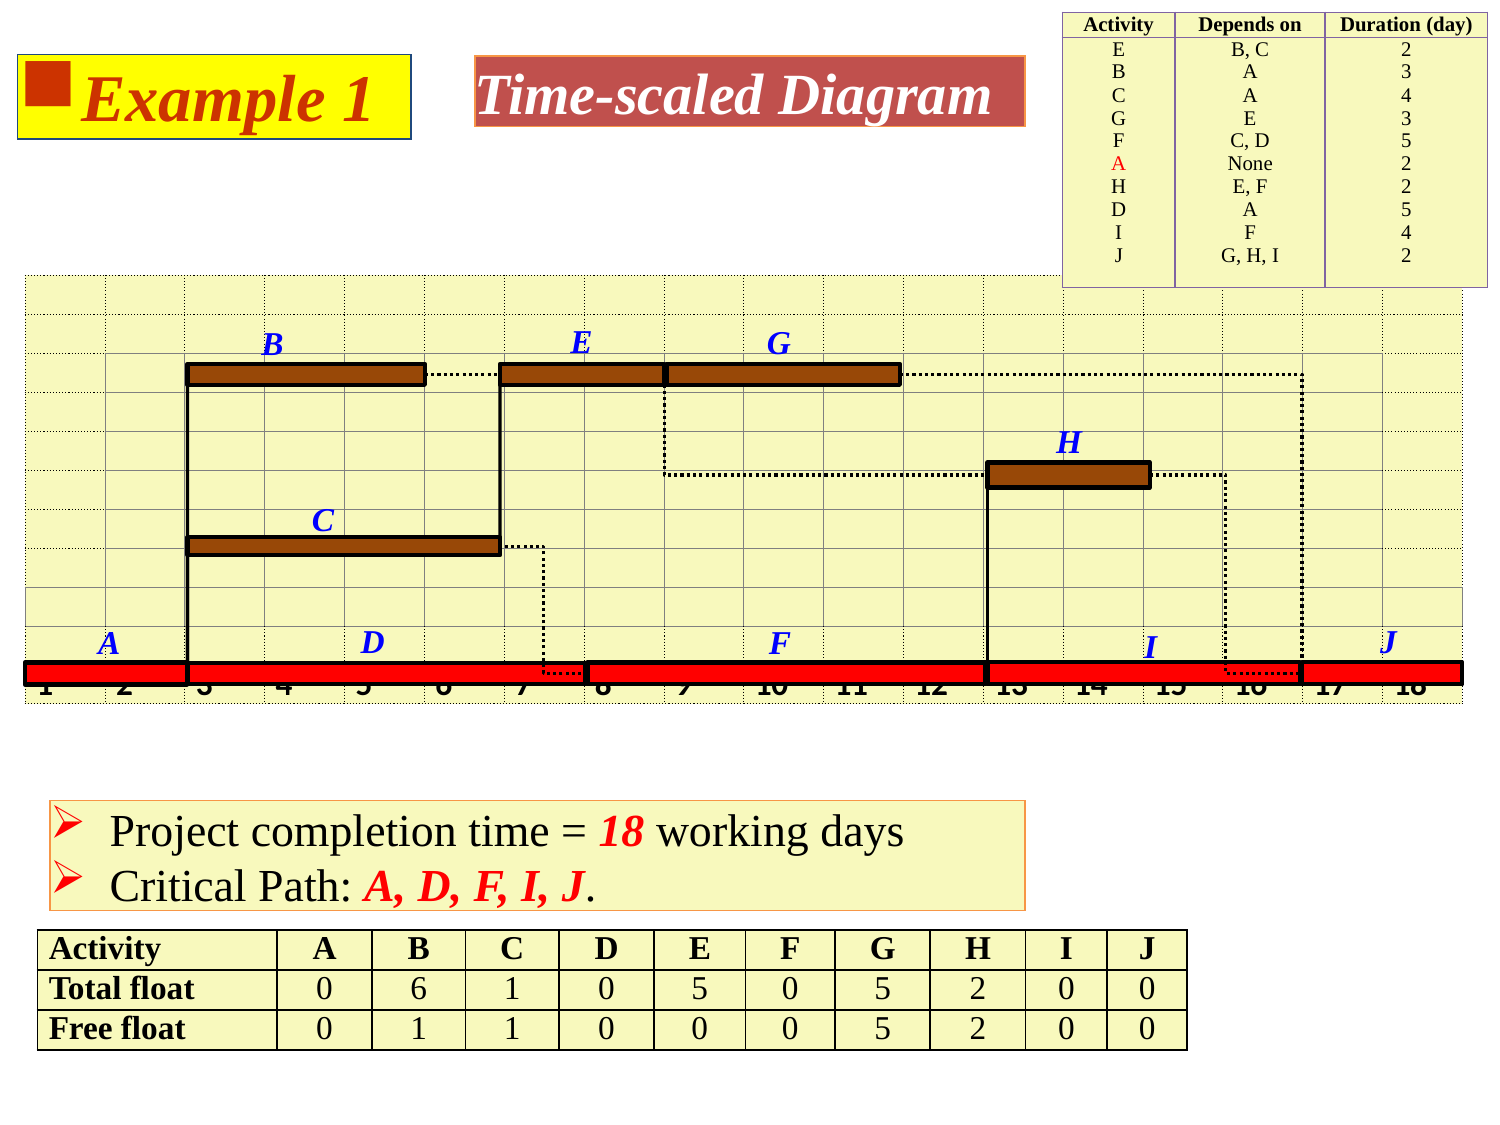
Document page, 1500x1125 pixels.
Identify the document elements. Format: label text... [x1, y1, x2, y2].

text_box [666, 374, 897, 674]
table_header H [931, 931, 1025, 969]
table_cell 6 [373, 971, 465, 1009]
table_cell [25, 509, 105, 548]
table_cell 17 [1302, 693, 1382, 704]
table_cell 2 3 4 3 5 2 2 5 4 2 [1326, 38, 1487, 287]
table_header [265, 275, 344, 313]
table_cell [1302, 314, 1382, 353]
table_cell [984, 354, 1063, 371]
table_header C [466, 931, 558, 969]
table_header [504, 275, 584, 310]
table_cell 2 [931, 1011, 1025, 1049]
table_header B [373, 931, 465, 969]
table_cell 5 [344, 693, 424, 704]
table_cell 12 [903, 693, 983, 704]
table_header [185, 275, 265, 314]
table_cell [106, 471, 182, 509]
table_header [25, 275, 105, 314]
table_cell 5 [836, 971, 929, 1009]
table_header E [655, 931, 745, 969]
table_header [1063, 288, 1143, 314]
table_cell [1382, 314, 1462, 353]
table_cell [1383, 353, 1462, 373]
table_cell 0 [655, 1011, 745, 1049]
table_cell 0 [278, 971, 371, 1009]
table_header [744, 275, 823, 312]
table_cell 0 [560, 971, 653, 1009]
table_cell 2 [931, 971, 1025, 1009]
table_cell 0 [746, 1011, 834, 1049]
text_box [899, 374, 1463, 685]
table_cell [1303, 354, 1382, 372]
table_cell [26, 588, 105, 612]
table_header [1302, 288, 1382, 314]
table_cell 1 [466, 1011, 558, 1049]
table_cell [106, 432, 182, 470]
table_cell 5 [836, 1011, 929, 1049]
table_cell [1223, 314, 1302, 353]
table_cell 1 [25, 693, 105, 704]
table_header Activity [1063, 13, 1174, 37]
table_header I [1026, 931, 1106, 969]
table_cell 4 [265, 693, 344, 704]
table_cell 0 [1026, 971, 1106, 1009]
table_header Duration (day) [1326, 13, 1487, 37]
table_cell [106, 393, 182, 431]
table_cell [903, 314, 983, 353]
table_cell 0 [1108, 1011, 1186, 1049]
table_cell 7 [504, 693, 584, 704]
table_header Depends on [1176, 13, 1324, 37]
table_cell 1 [466, 971, 558, 1009]
table_cell [106, 549, 181, 587]
table_header [584, 275, 664, 311]
table_cell [106, 510, 181, 548]
table_header D [560, 931, 653, 969]
table_cell [1143, 314, 1223, 353]
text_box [429, 555, 494, 674]
table_cell 0 [278, 1011, 371, 1049]
table_cell 5 [655, 971, 745, 1009]
table_cell B, C A A E C, D None E, F A F G, H, I [1176, 38, 1324, 287]
table_cell [25, 392, 105, 431]
table_cell [983, 314, 1063, 353]
table_cell [1223, 354, 1302, 372]
table_cell 11 [823, 693, 903, 704]
table_cell 2 [105, 693, 185, 704]
table_cell 13 [983, 693, 1063, 704]
table_cell 14 [1063, 694, 1143, 704]
table_cell [1063, 314, 1143, 353]
table_cell 16 [1223, 693, 1302, 704]
table_cell [25, 431, 105, 470]
table_header Activity [38, 931, 276, 969]
table_cell [25, 548, 105, 587]
table_cell Total float [38, 971, 276, 1009]
table_header [424, 275, 504, 311]
table_header [983, 275, 1063, 314]
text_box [666, 313, 901, 373]
table_cell [25, 314, 105, 353]
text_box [187, 314, 426, 674]
table_cell 9 [664, 693, 744, 704]
table_header A [278, 931, 371, 969]
table_cell 0 [746, 971, 834, 1009]
table_cell [106, 354, 182, 392]
table_header [1143, 288, 1223, 314]
text_box Project completion time = 18 working days Critical Path: A, D, F, I, J. [49, 800, 1025, 911]
table_cell 1 [373, 1011, 465, 1049]
table_cell [1144, 354, 1222, 372]
table_header [903, 275, 983, 314]
table_cell 15 [1143, 694, 1223, 704]
table_cell [1064, 354, 1143, 371]
table_header [1382, 288, 1462, 314]
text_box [424, 312, 664, 547]
table_header F [746, 931, 834, 969]
table_cell 18 [1382, 691, 1462, 704]
text_box Time-scaled Diagram [474, 56, 1025, 127]
table_header [823, 275, 903, 314]
table_header [344, 275, 424, 313]
table_cell [25, 353, 105, 392]
table_header J [1108, 931, 1186, 969]
table_cell [25, 470, 105, 509]
table_cell [105, 314, 184, 353]
table_cell 0 [1026, 1011, 1106, 1049]
table_cell 0 [1108, 971, 1186, 1009]
table_cell 6 [424, 693, 504, 704]
table_cell [106, 588, 181, 612]
table_cell 8 [584, 693, 664, 704]
table_cell [905, 354, 983, 371]
table_header [105, 275, 185, 314]
table_cell E B C G F A H D I J [1063, 38, 1174, 287]
table_cell 3 [185, 693, 265, 704]
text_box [24, 613, 182, 685]
table_header [664, 275, 744, 312]
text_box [499, 555, 894, 685]
table_header G [836, 931, 929, 969]
table_cell 0 [560, 1011, 653, 1049]
table_cell 10 [744, 693, 823, 704]
text_box Example 1 [17, 54, 412, 140]
table_header [1223, 288, 1302, 314]
table_cell Free float [38, 1011, 276, 1049]
